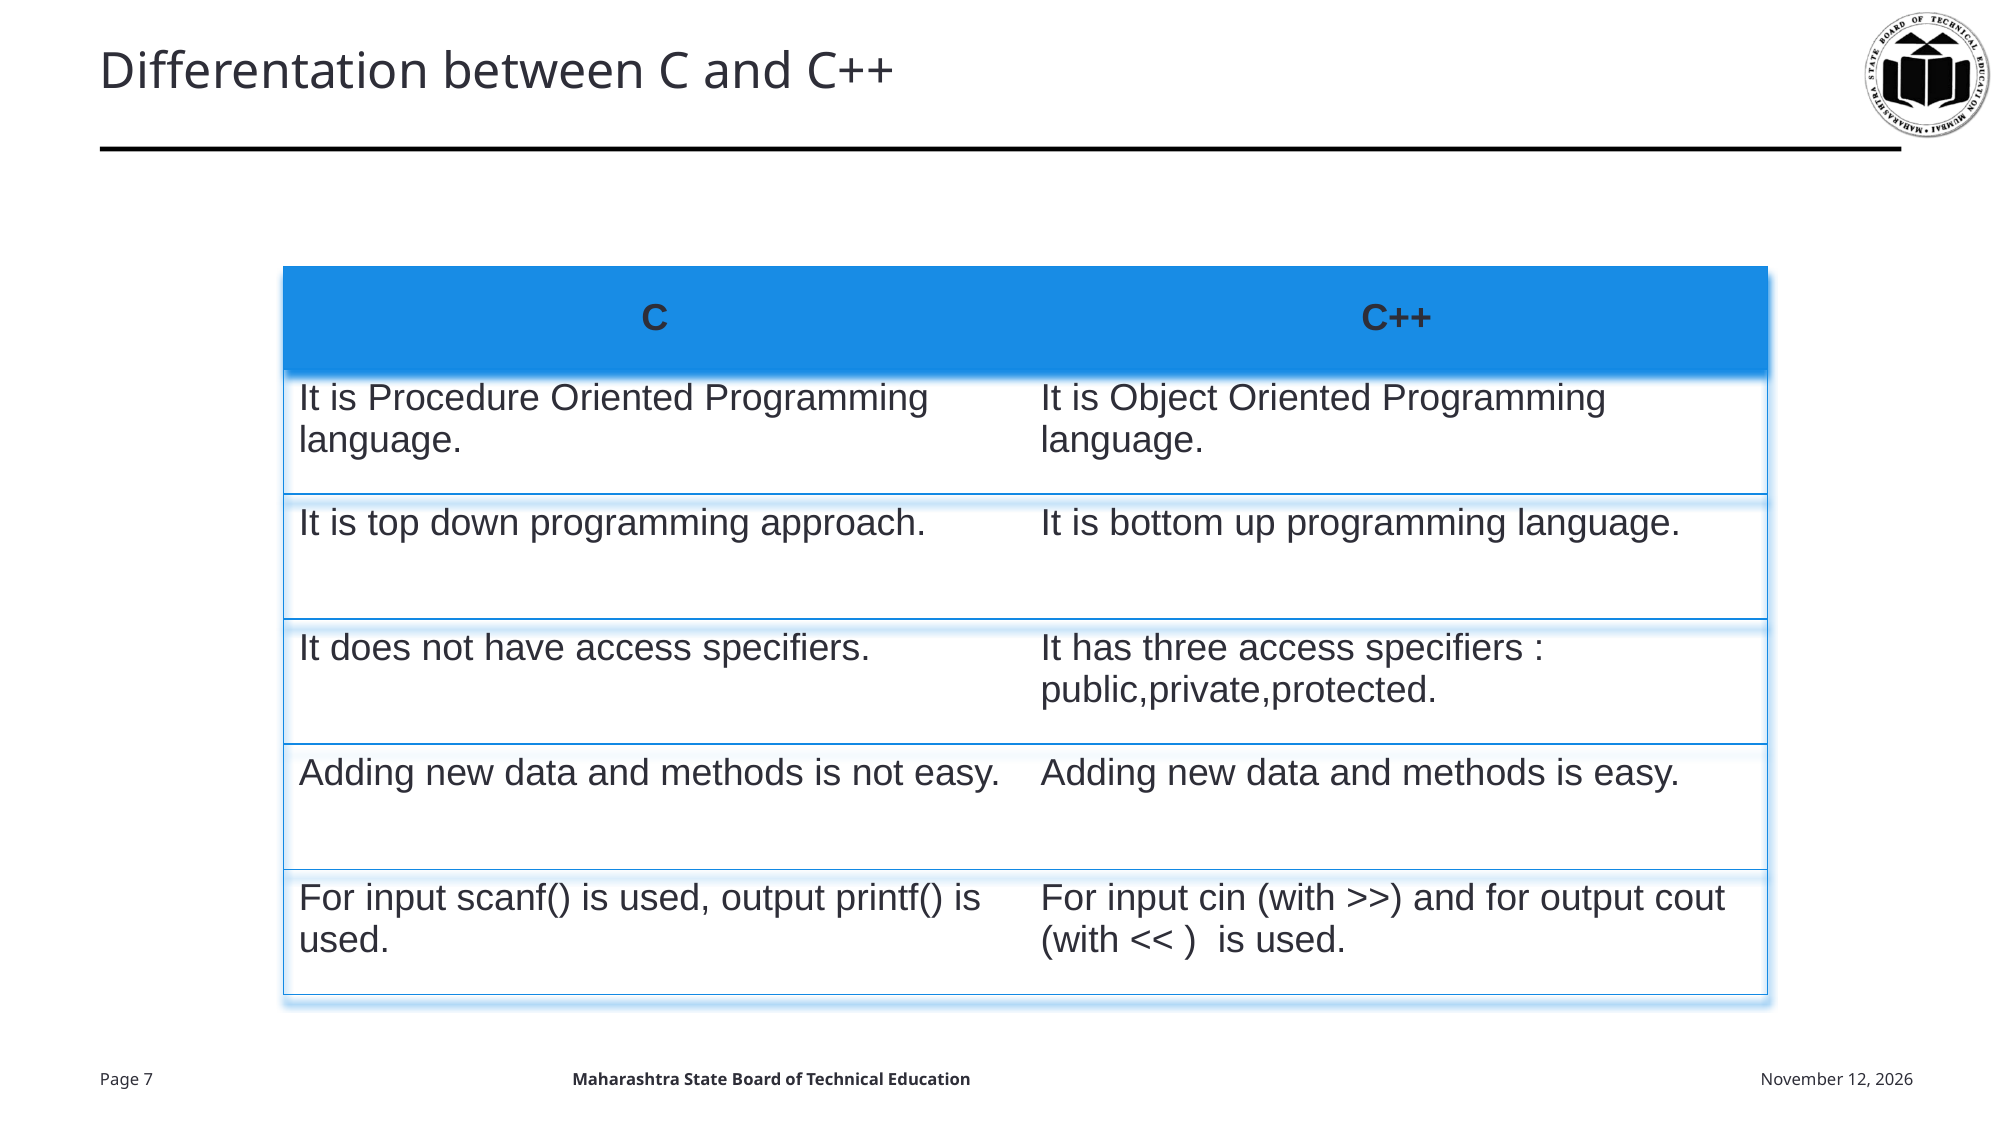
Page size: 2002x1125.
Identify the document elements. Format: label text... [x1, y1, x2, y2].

title Differentation between C and C++ [99, 48, 1901, 145]
table_cell It is top down programming approach. [284, 495, 1026, 618]
table_cell It does not have access specifiers. [284, 620, 1026, 743]
table_cell It is bottom up programming language. [1026, 495, 1767, 618]
table_cell Adding new data and methods is easy. [1026, 745, 1767, 869]
table_header C [284, 267, 1026, 368]
table_cell It is Procedure Oriented Programming language. [284, 370, 1026, 493]
table_cell It is Object Oriented Programming language. [1026, 370, 1767, 493]
table_cell For input cin (with >>) and for output cout (with << ) is used. [1026, 870, 1767, 994]
table_header C++ [1026, 267, 1767, 368]
table_cell Adding new data and methods is not easy. [284, 745, 1026, 869]
table_cell It has three access specifiers : public,private,protected. [1026, 620, 1767, 743]
picture [1852, 0, 2001, 149]
table_cell For input scanf() is used, output printf() is used. [284, 870, 1026, 994]
